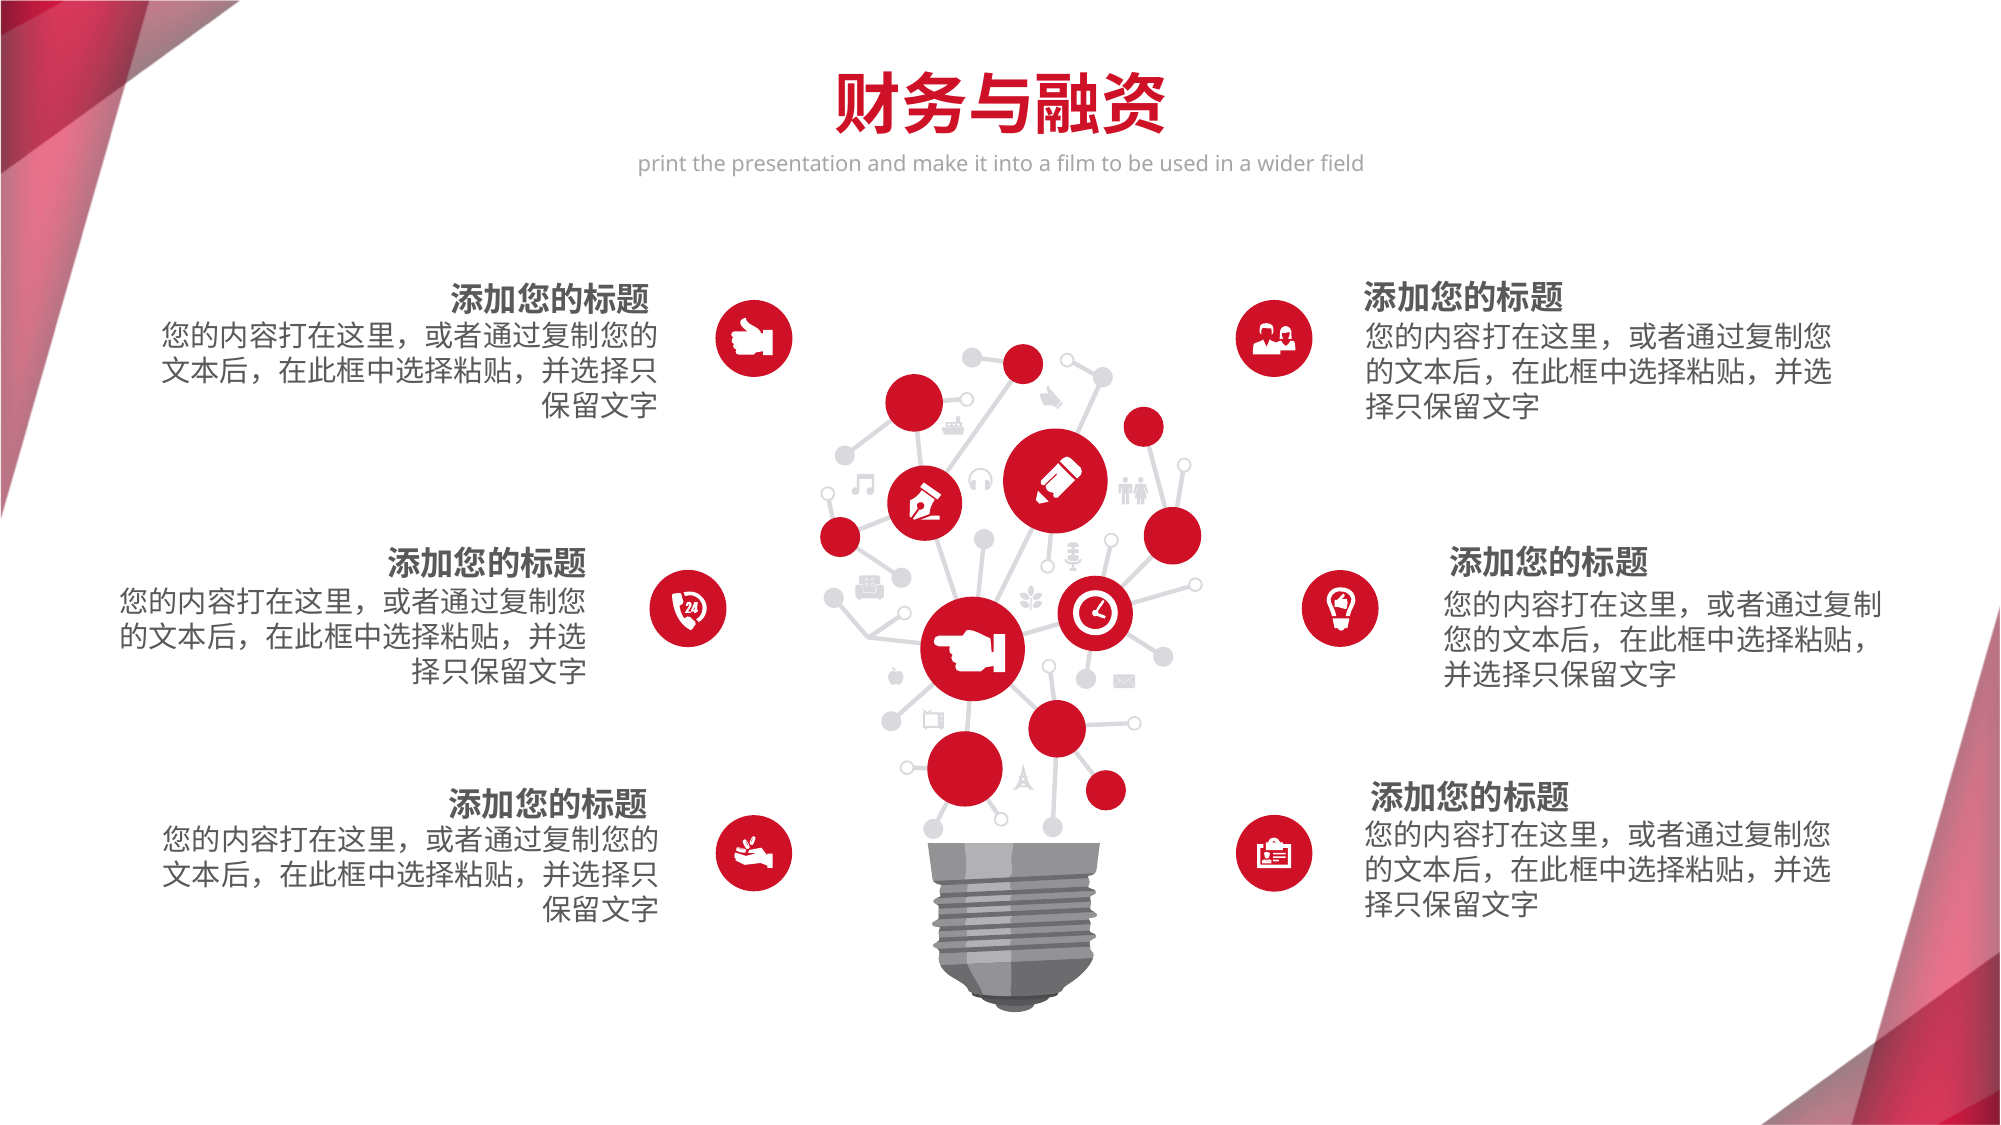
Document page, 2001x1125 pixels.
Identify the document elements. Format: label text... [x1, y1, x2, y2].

text_box 添加您的标题 [433, 776, 636, 831]
picture [1, 1, 303, 519]
text_box 您的内容打在这里，或者通过复制您的文本后，在此框中选择粘贴，并选择只保留文字 [91, 576, 602, 696]
text_box 您的内容打在这里，或者通过复制您的文本后，在此框中选择粘贴，并选择只保留文字 [1391, 808, 1857, 929]
text_box 您的内容打在这里，或者通过复制您的文本后，在此框中选择粘贴，并选择只保留文字 [142, 309, 636, 430]
text_box 添加您的标题 [435, 270, 665, 325]
text_box 添加您的标题 [372, 534, 602, 590]
text_box 添加您的标题 [1349, 269, 1579, 324]
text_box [636, 283, 1391, 1013]
text_box 您的内容打在这里，或者通过复制您的文本后，在此框中选择粘贴，并选择只保留文字 [143, 813, 636, 934]
text_box 您的内容打在这里，或者通过复制您的文本后，在此框中选择粘贴，并选择只保留文字 [1391, 310, 1858, 431]
picture [1698, 606, 2000, 1124]
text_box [544, 54, 1459, 184]
text_box 添加您的标题 [1391, 769, 1585, 824]
text_box 添加您的标题 [1434, 533, 1664, 589]
text_box 您的内容打在这里，或者通过复制您的文本后，在此框中选择粘贴，并选择只保留文字 [1429, 578, 1913, 699]
